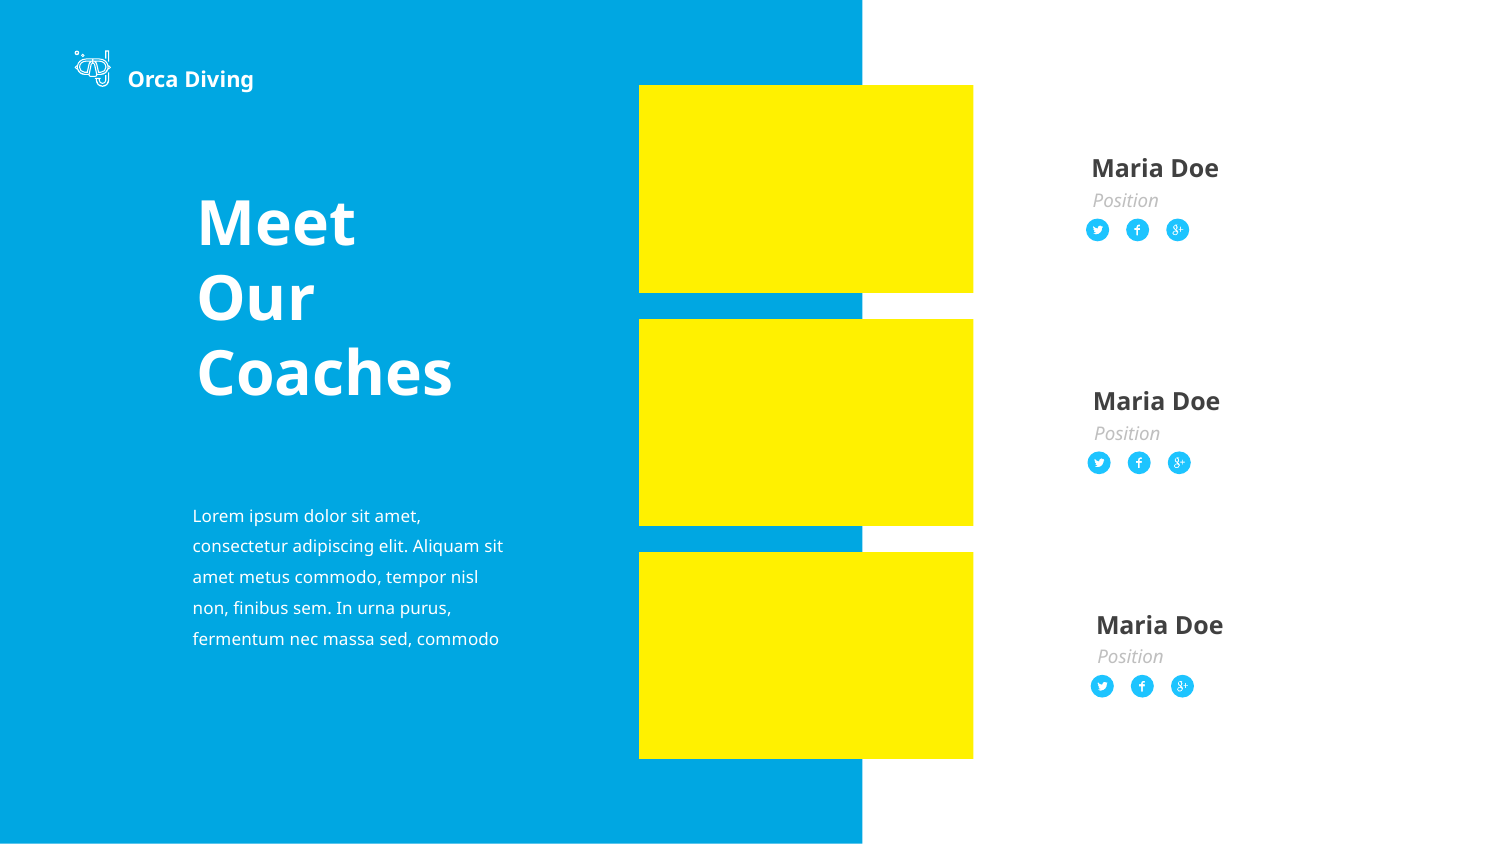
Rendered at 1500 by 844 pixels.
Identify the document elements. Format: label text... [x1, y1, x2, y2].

text_box Position [1077, 170, 1253, 219]
text_box Maria Doe [1076, 130, 1252, 191]
picture [640, 319, 974, 526]
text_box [1087, 451, 1191, 475]
text_box Maria Doe [1081, 586, 1256, 647]
text_box Meet Our Coaches [181, 175, 496, 416]
text_box Position [1082, 626, 1258, 675]
text_box Position [1079, 402, 1255, 452]
text_box Maria Doe [1078, 363, 1253, 424]
text_box Lorem ipsum dolor sit amet, consectetur adipiscing elit. Aliquam sit amet metus commodo, tempor nisl non, finibus sem. In urna purus, fermentum nec massa sed, commodo [177, 487, 525, 657]
picture [640, 552, 974, 759]
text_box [1085, 218, 1190, 242]
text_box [1090, 674, 1195, 698]
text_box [74, 50, 324, 99]
picture [640, 85, 974, 293]
